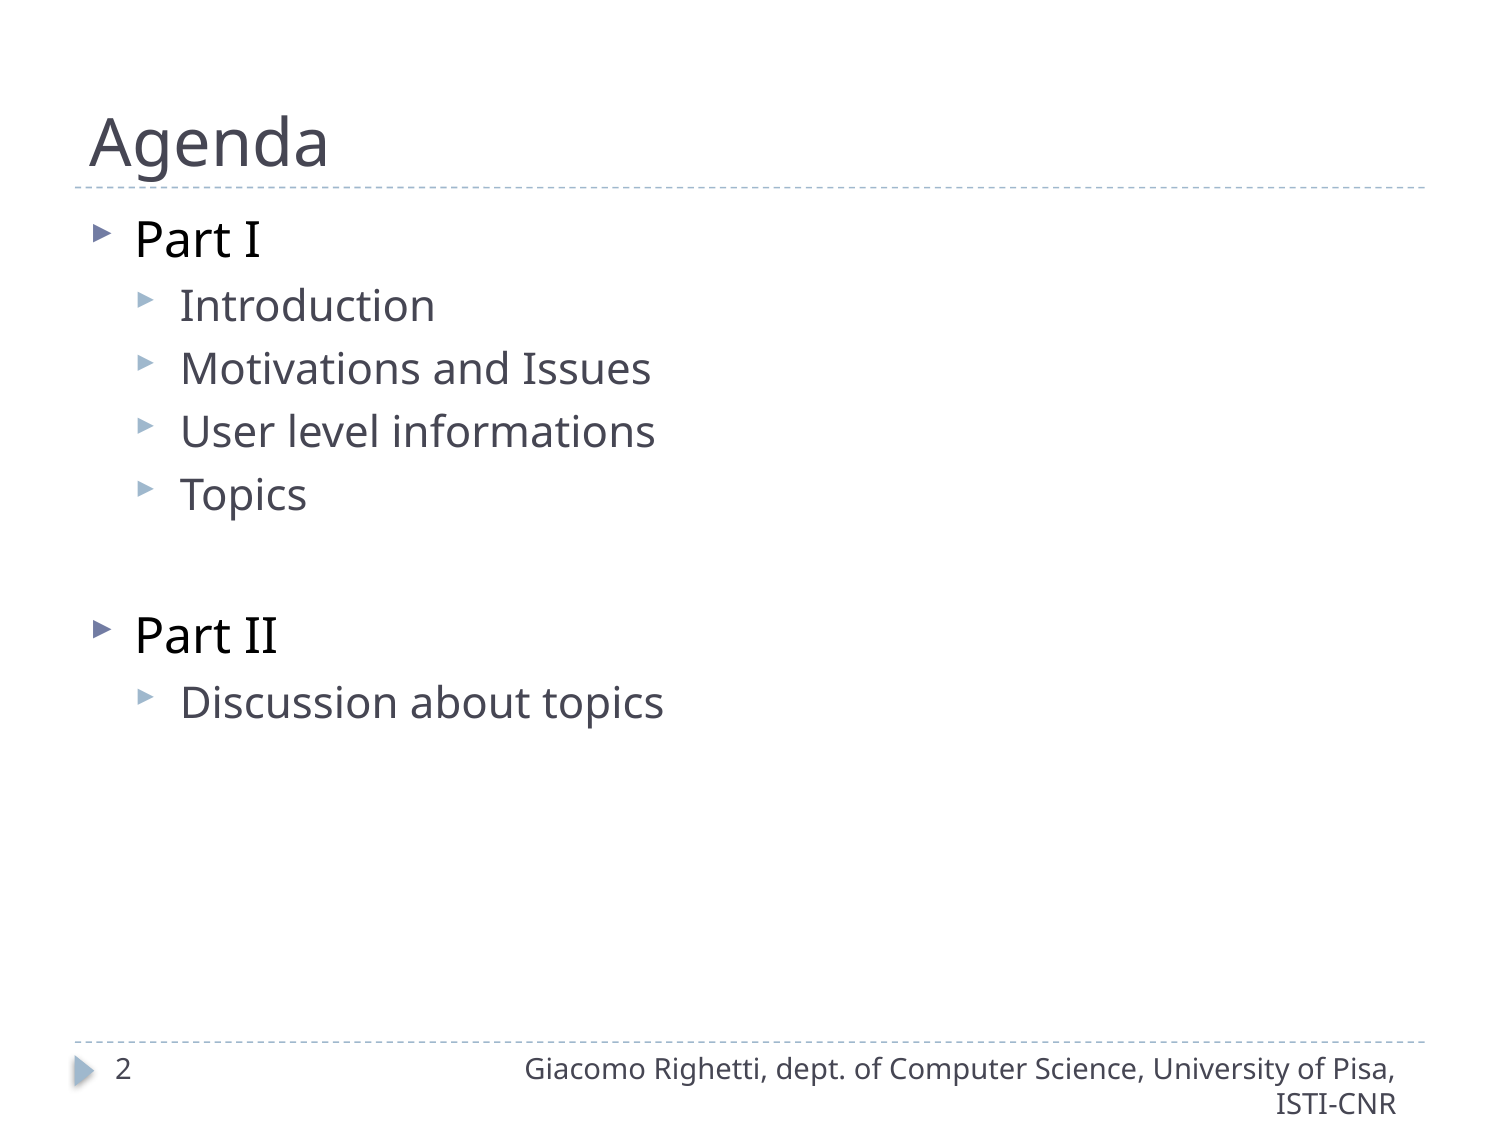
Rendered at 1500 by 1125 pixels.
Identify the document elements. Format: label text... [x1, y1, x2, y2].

footer Giacomo Righetti, dept. of Computer Science, University of Pisa, ISTI-CNR [475, 1042, 1412, 1125]
list Part I Introduction Motivations and Issues User level informations Topics Part II Discussion about topics [75, 200, 1425, 1010]
title Agenda [75, 24, 1425, 188]
slide_number 2 [100, 1042, 426, 1103]
